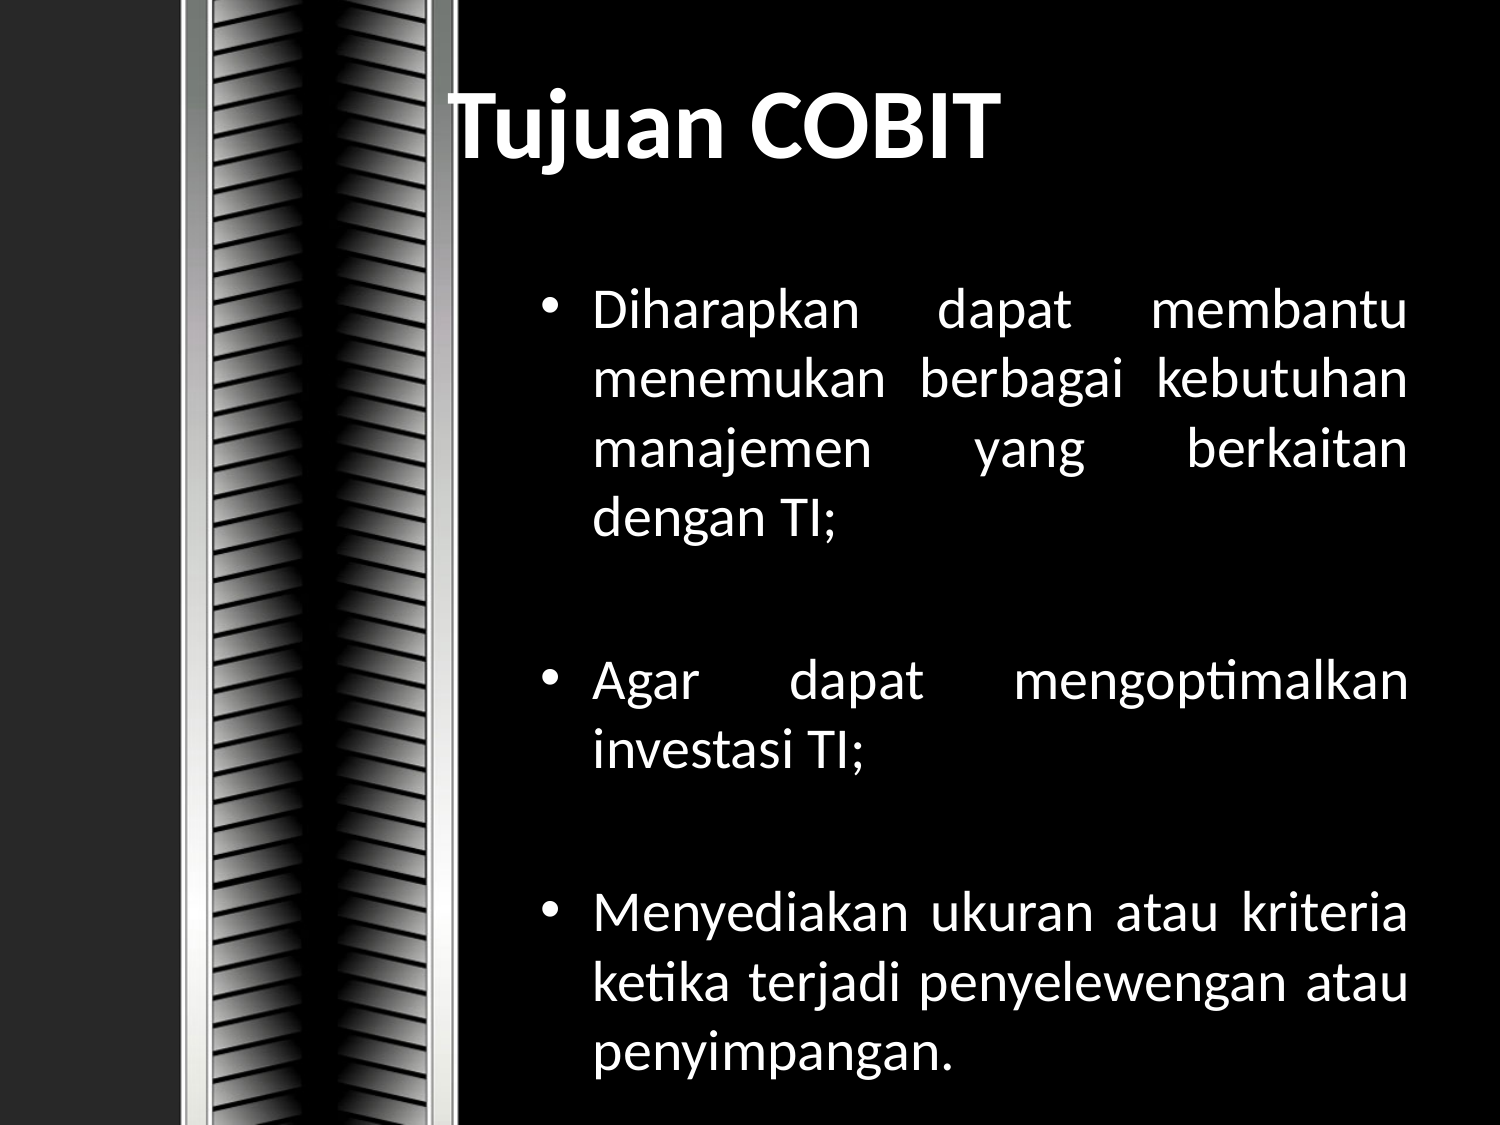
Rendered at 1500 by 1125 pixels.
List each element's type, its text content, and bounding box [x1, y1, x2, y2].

title Tujuan COBIT [50, 24, 1400, 213]
picture [0, 0, 1500, 1125]
list Diharapkan dapat membantu menemukan berbagai kebutuhan manajemen yang berkaitan dengan TI; Agar dapat mengoptimalkan investasi TI; Menyediakan ukuran atau kriteria ketika terjadi penyelewengan atau penyimpangan. [525, 262, 1425, 1100]
